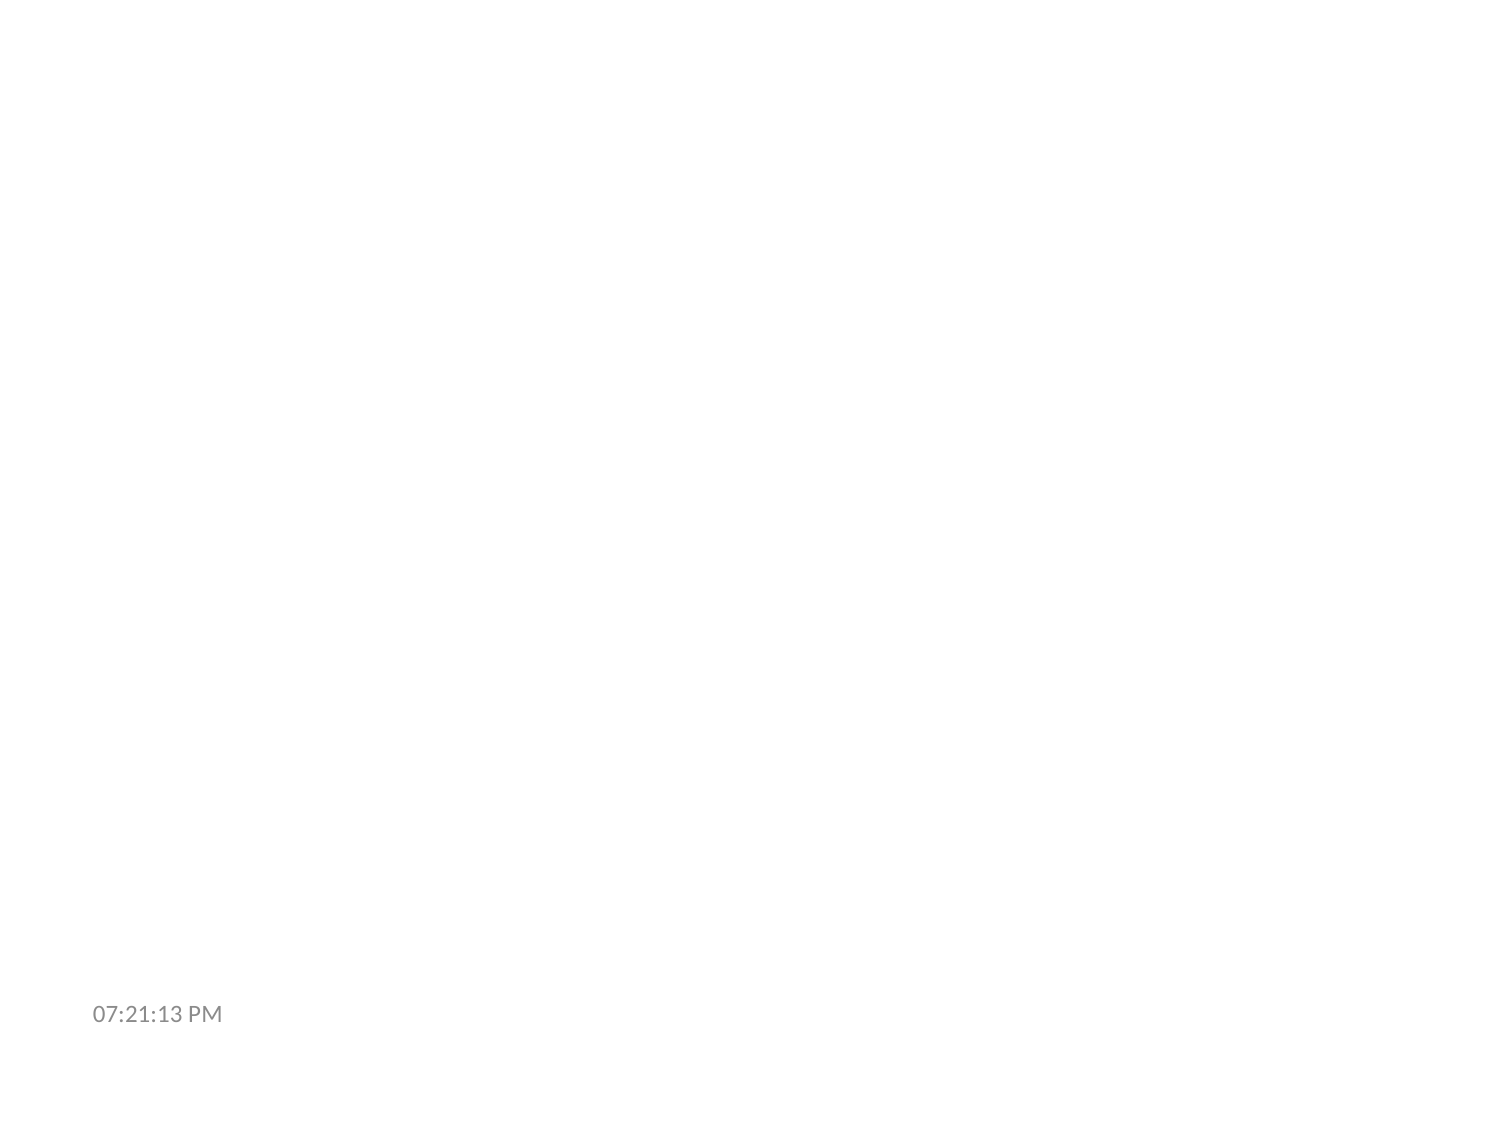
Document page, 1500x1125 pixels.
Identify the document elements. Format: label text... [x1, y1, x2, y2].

text_box 3:35:09 PM [77, 982, 428, 1043]
